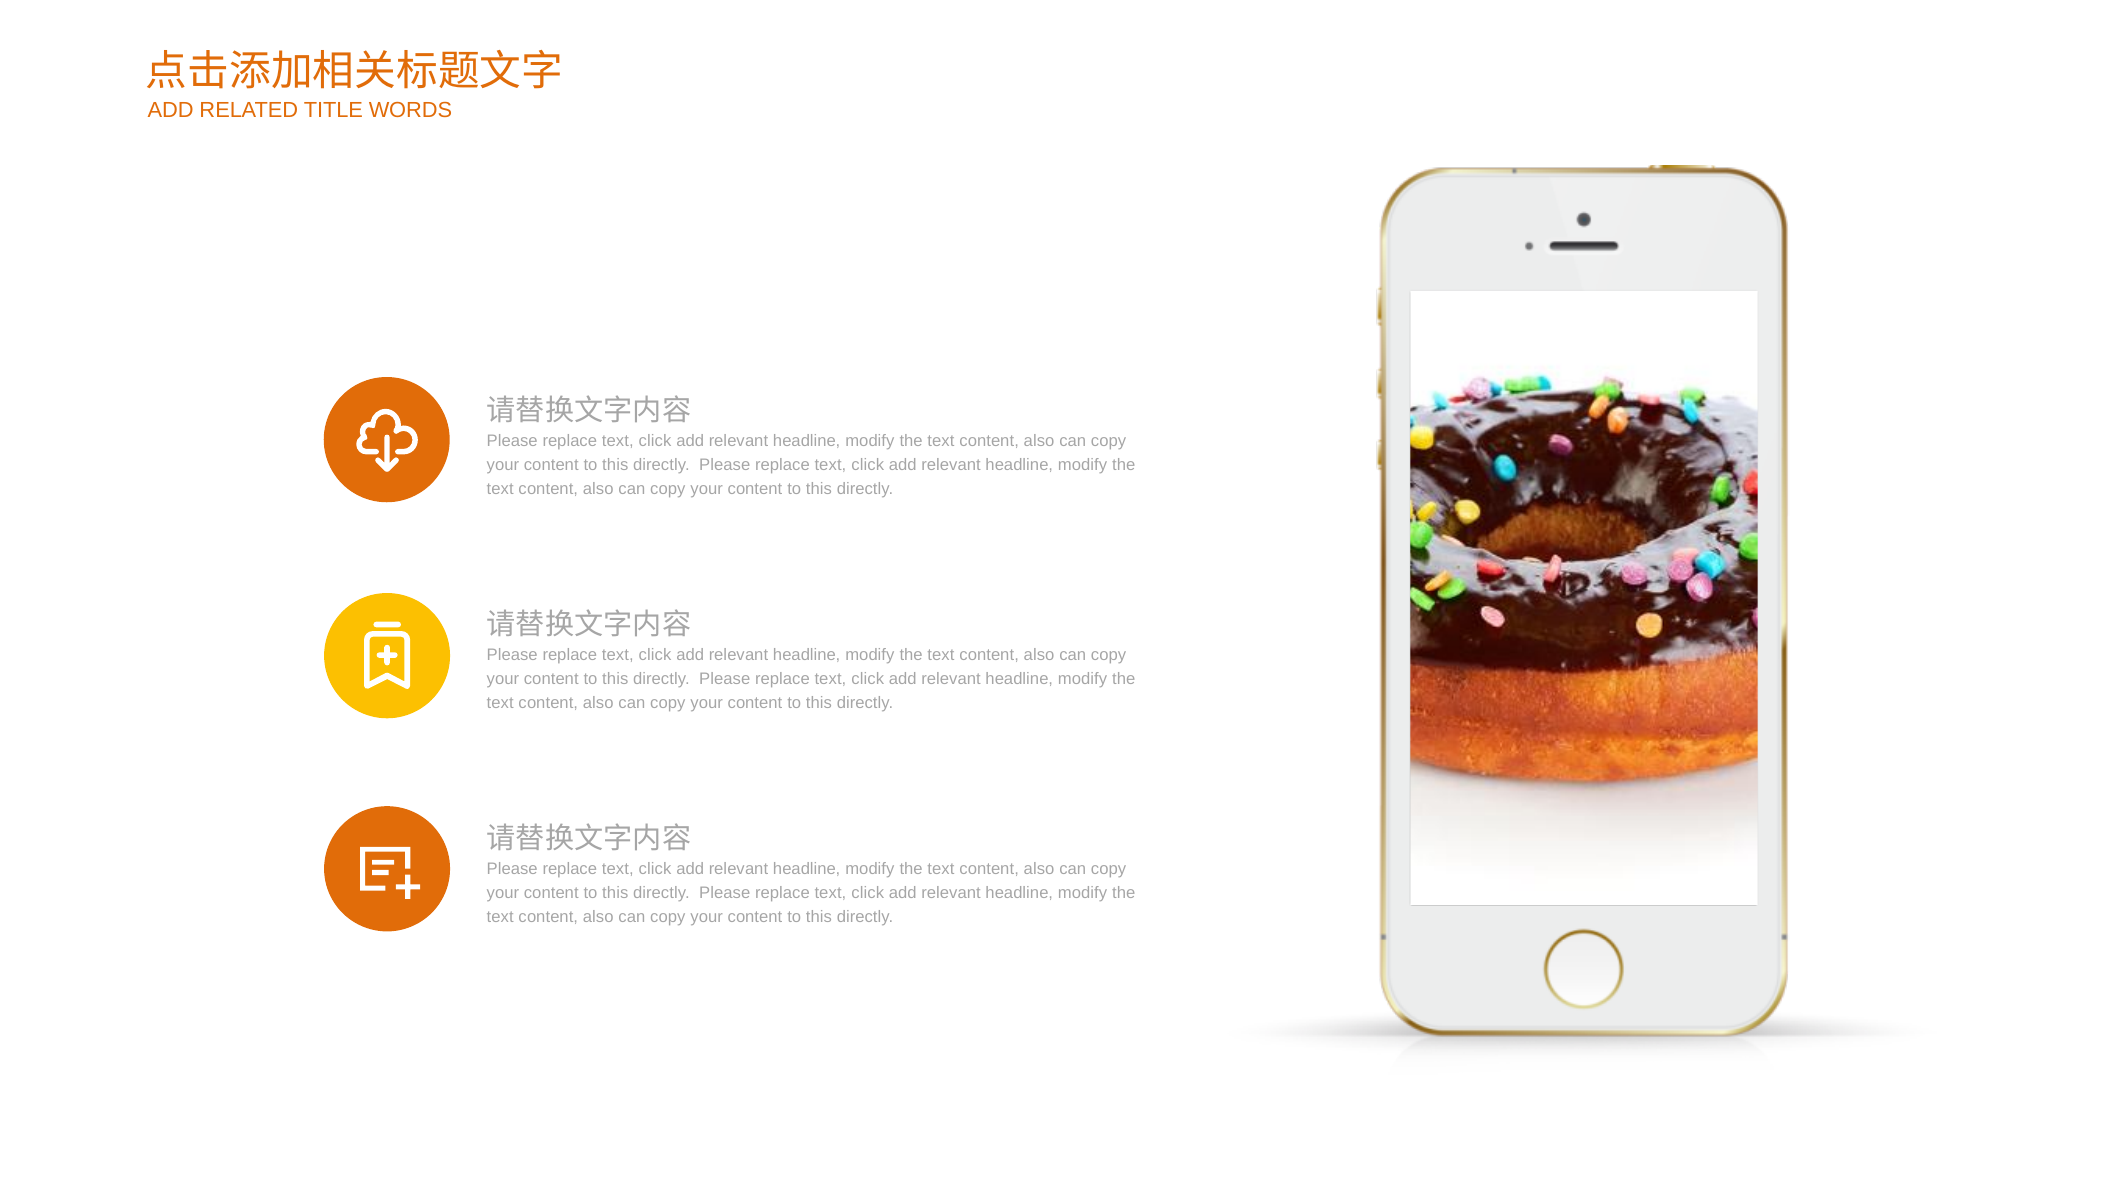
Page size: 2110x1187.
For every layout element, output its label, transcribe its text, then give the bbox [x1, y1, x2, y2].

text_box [359, 846, 421, 899]
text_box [356, 408, 418, 472]
text_box 点击添加相关标题文字 [145, 43, 564, 95]
text_box [324, 593, 451, 719]
text_box 请替换文字内容 Please replace text, click add relevant headline, modify the text content, also can copy your content to this directly. Please replace text, click add relevant headline, modify the text content, also can copy your content to this directly. [486, 384, 1055, 498]
text_box [324, 806, 451, 932]
text_box 请替换文字内容 Please replace text, click add relevant headline, modify the text content, also can copy your content to this directly. Please replace text, click add relevant headline, modify the text content, also can copy your content to this directly. [486, 598, 1055, 712]
text_box ADD RELATED TITLE WORDS [147, 96, 453, 123]
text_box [363, 621, 411, 689]
text_box 请替换文字内容 Please replace text, click add relevant headline, modify the text content, also can copy your content to this directly. Please replace text, click add relevant headline, modify the text content, also can copy your content to this directly. [486, 811, 1055, 926]
text_box [323, 377, 450, 503]
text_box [1055, 164, 2110, 1090]
